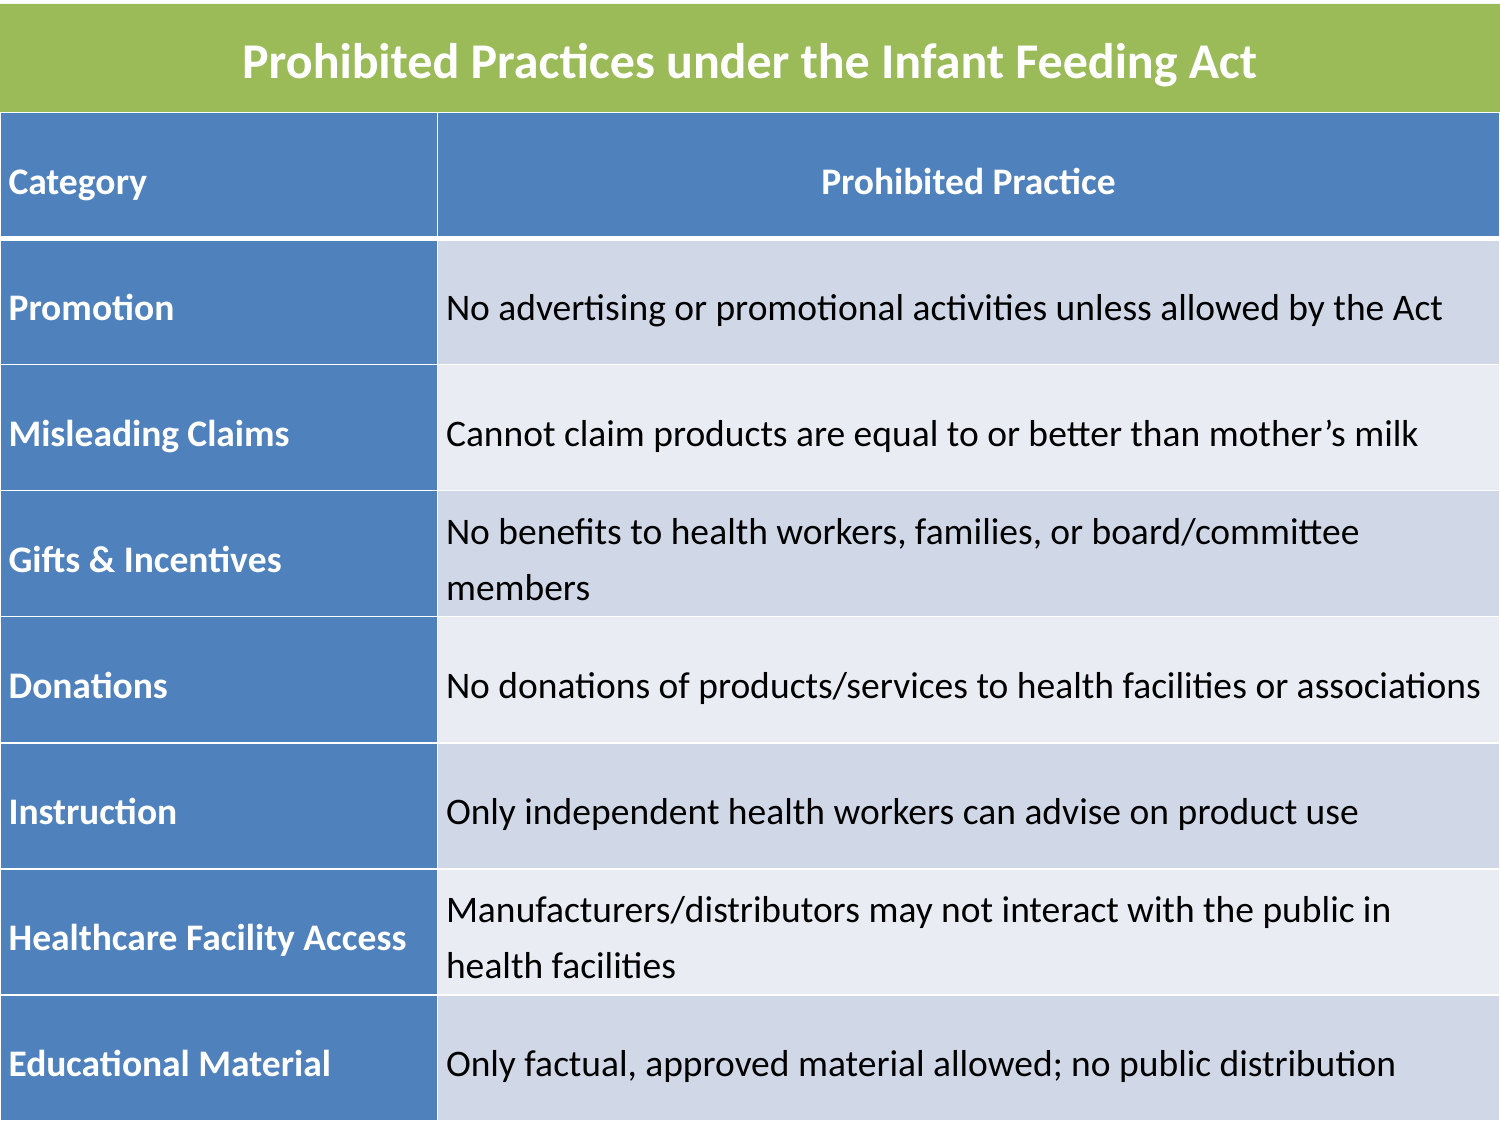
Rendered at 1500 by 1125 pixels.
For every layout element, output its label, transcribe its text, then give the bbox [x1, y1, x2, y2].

table_cell Only factual, approved material allowed; no public distribution [438, 996, 1499, 1120]
table_cell Educational Material [1, 996, 437, 1120]
title Prohibited Practices under the Infant Feeding Act [0, 3, 1500, 112]
table_cell Only independent health workers can advise on product use [438, 744, 1499, 868]
table_header Prohibited Practice [438, 113, 1499, 236]
table_cell Instruction [1, 744, 437, 868]
table_cell Cannot claim products are equal to or better than mother’s milk [438, 365, 1499, 490]
table_cell Manufacturers/distributors may not interact with the public in health facilities [438, 870, 1499, 994]
table_cell No donations of products/services to health facilities or associations [438, 617, 1499, 742]
table_header Category [1, 113, 437, 236]
table_cell Misleading Claims [1, 365, 437, 490]
table_cell Promotion [1, 241, 437, 364]
table_cell No benefits to health workers, families, or board/committee members [438, 491, 1499, 616]
table_cell Healthcare Facility Access [1, 870, 437, 994]
table_cell Gifts & Incentives [1, 491, 437, 616]
table_cell No advertising or promotional activities unless allowed by the Act [438, 241, 1499, 364]
table_cell Donations [1, 617, 437, 742]
